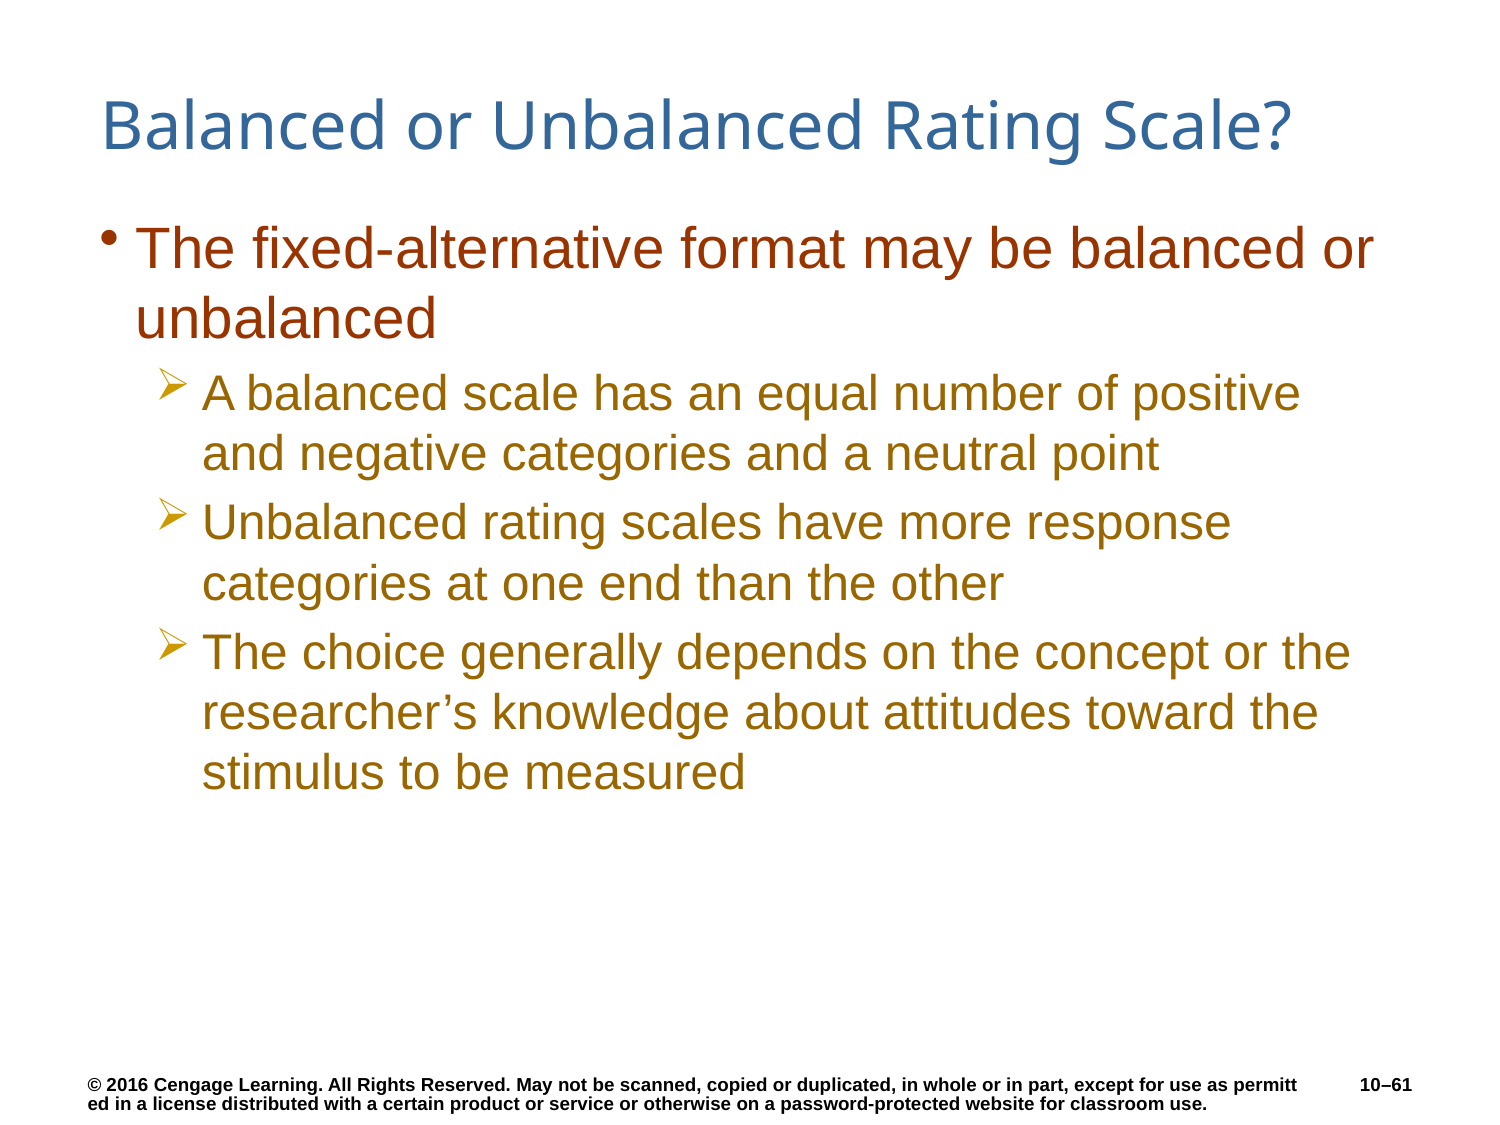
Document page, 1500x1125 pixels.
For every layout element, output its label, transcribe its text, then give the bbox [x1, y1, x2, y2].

title Balanced or Unbalanced Rating Scale? [85, 75, 1411, 171]
footer © 2016 Cengage Learning. All Rights Reserved. May not be scanned, copied or duplicated, in whole or in part, except for use as permitted in a license distributed with a certain product or service or otherwise on a password-protected website for classroom use. [87, 1057, 1050, 1103]
list The fixed-alternative format may be balanced or unbalanced A balanced scale has an equal number of positive and negative categories and a neutral point Unbalanced rating scales have more response categories at one end than the other The choice generally depends on the concept or the researcher’s knowledge about attitudes toward the stimulus to be measured [84, 202, 1414, 1013]
slide_number 10–61 [1050, 1042, 1413, 1103]
